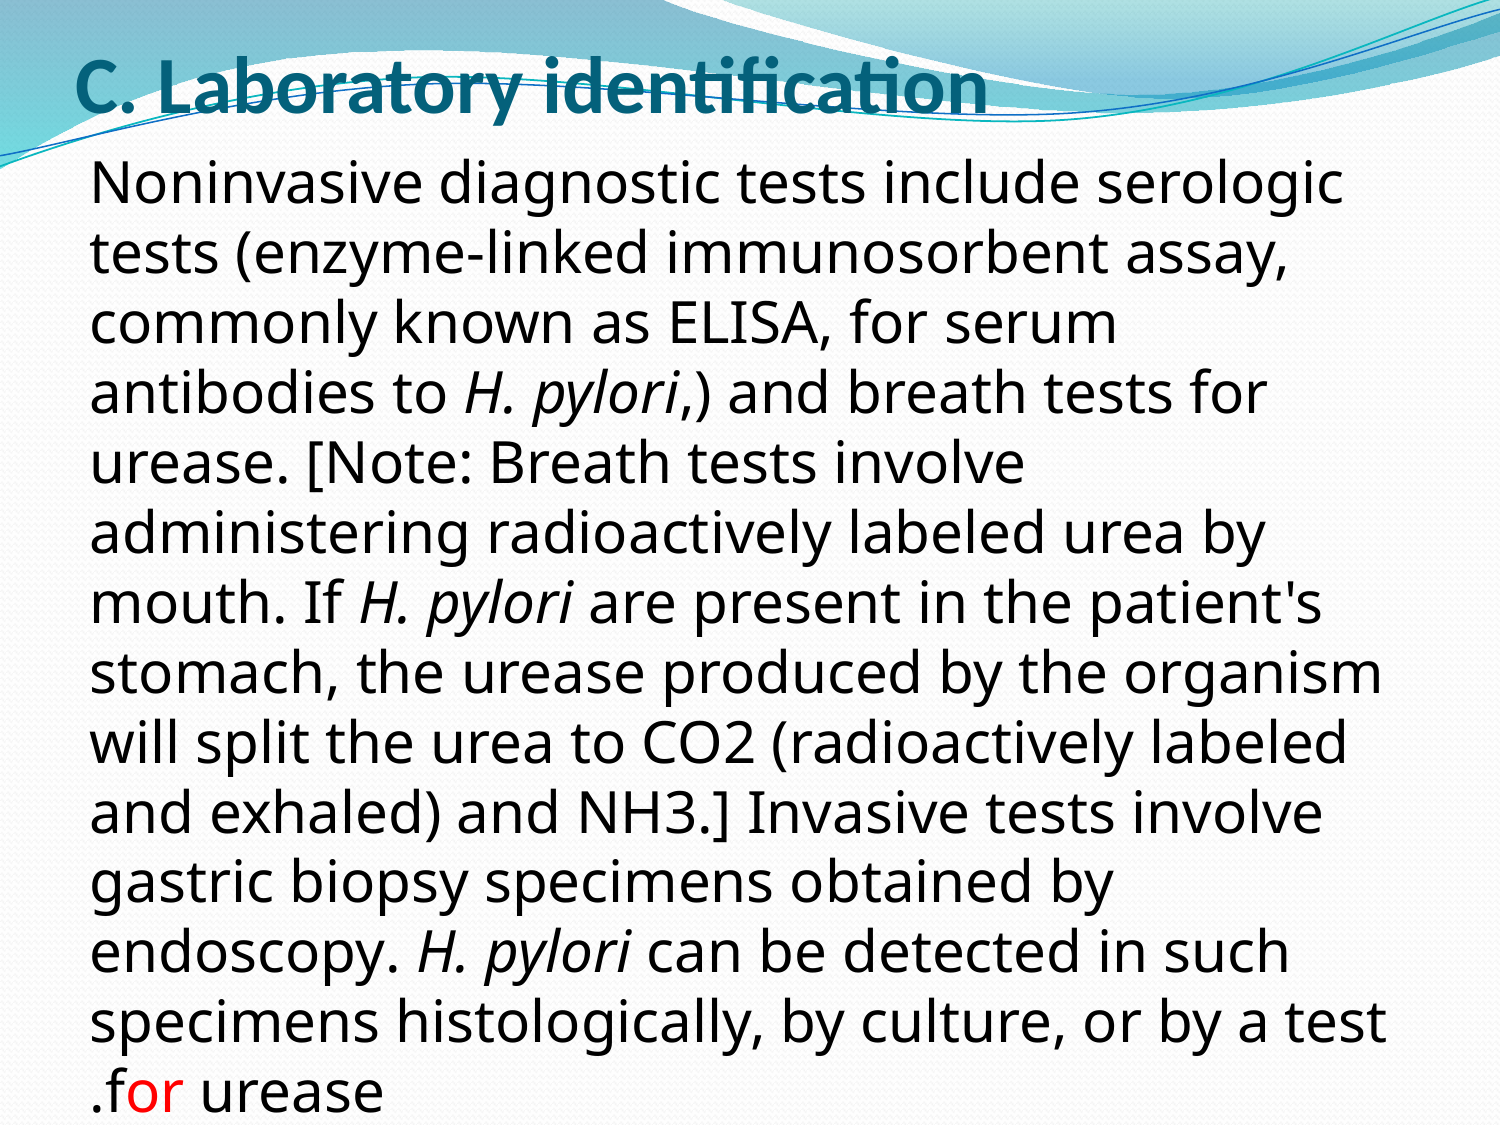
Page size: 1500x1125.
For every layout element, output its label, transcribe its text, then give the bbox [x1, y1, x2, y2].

title C. Laboratory identification [75, 24, 1425, 130]
list Noninvasive diagnostic tests include serologic tests (enzyme-linked immunosorbent assay, commonly known as ELISA, for serum antibodies to H. pylori,) and breath tests for urease. [Note: Breath tests involve administering radioactively labeled urea by mouth. If H. pylori are present in the patient's stomach, the urease produced by the organism will split the urea to CO2 (radioactively labeled and exhaled) and NH3.] Invasive tests involve gastric biopsy specimens obtained by endoscopy. H. pylori can be detected in such specimens histologically, by culture, or by a test for urease. [75, 137, 1425, 1075]
